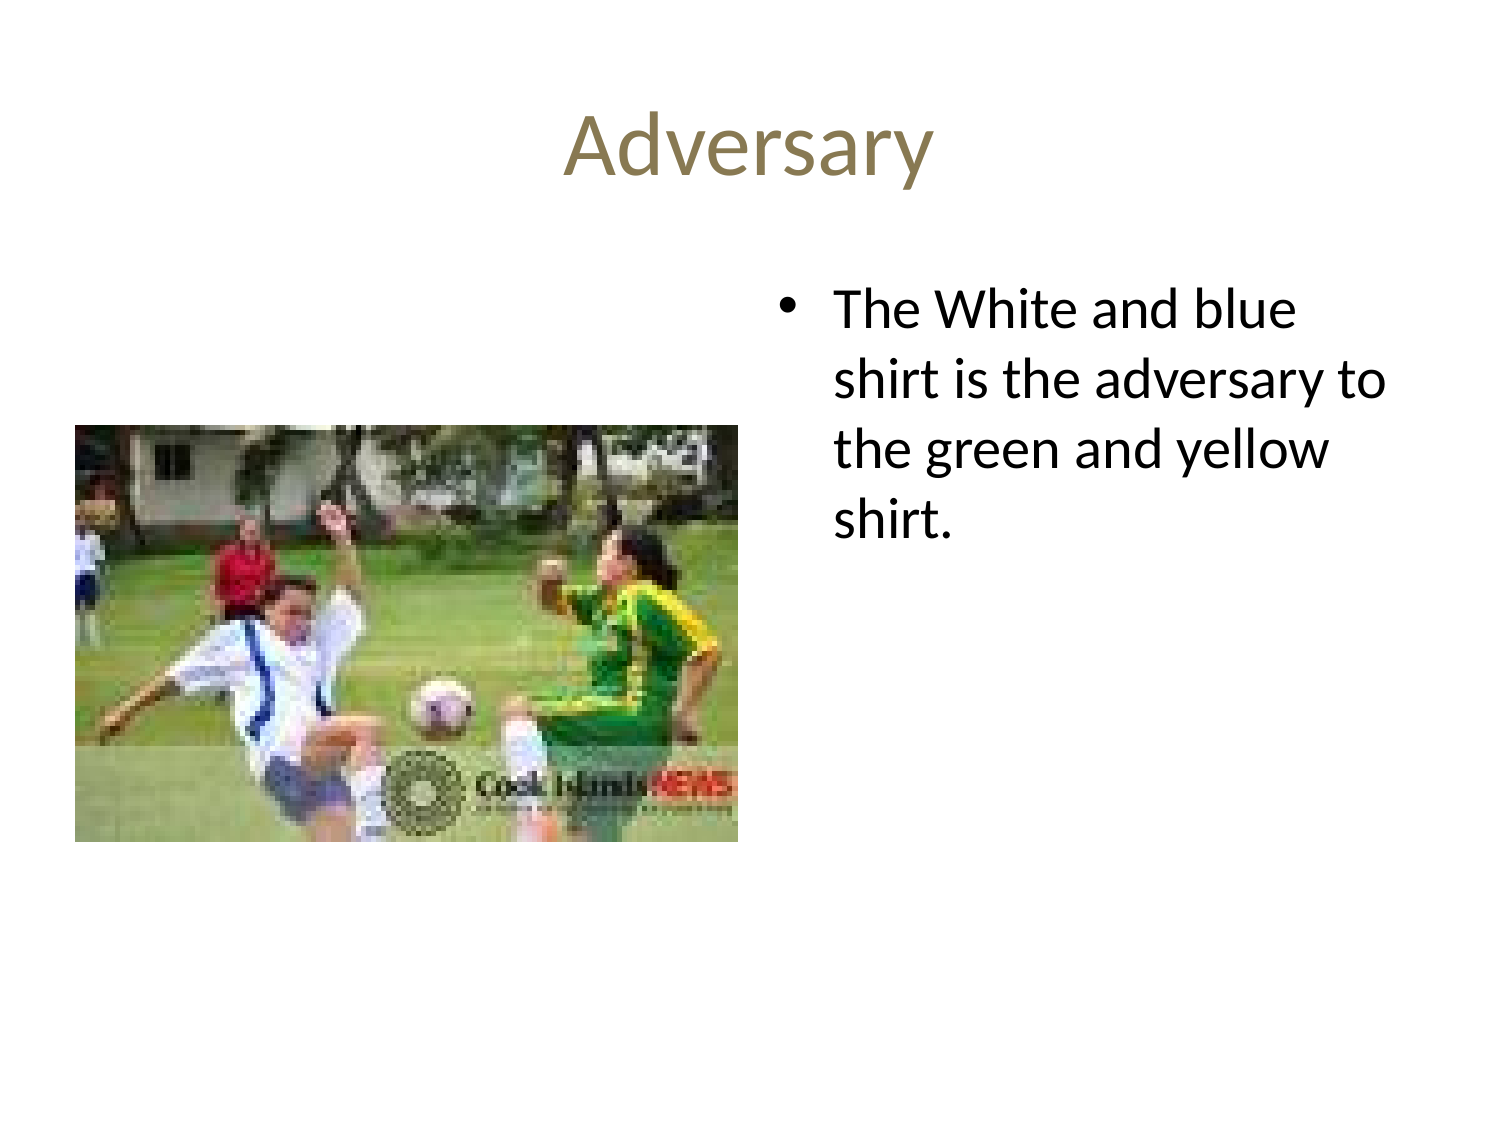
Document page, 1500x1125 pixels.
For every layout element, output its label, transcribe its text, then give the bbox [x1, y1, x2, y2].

list The White and blue shirt is the adversary to the green and yellow shirt. [762, 262, 1425, 1005]
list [74, 262, 738, 1006]
title Adversary [75, 45, 1425, 233]
